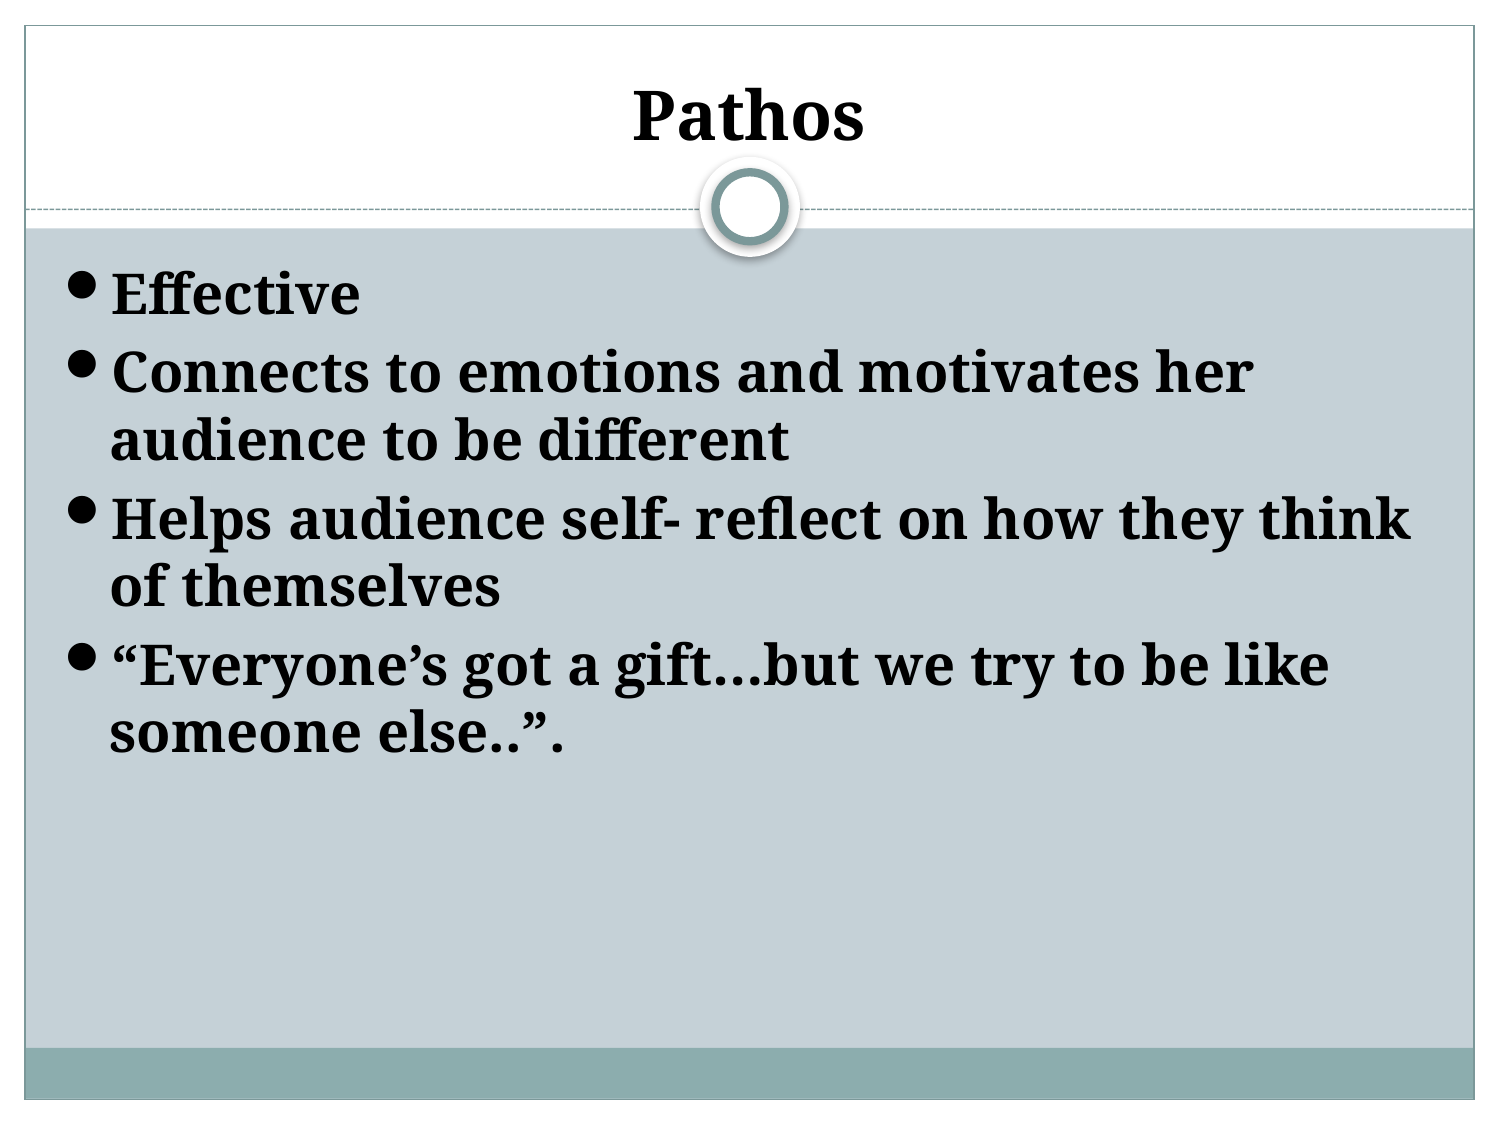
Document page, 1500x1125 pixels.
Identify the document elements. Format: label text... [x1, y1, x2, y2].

list Effective Connects to emotions and motivates her audience to be different Helps audience self- reflect on how they think of themselves “Everyone’s got a gift…but we try to be like someone else..”. [49, 250, 1445, 1001]
title Pathos [49, 37, 1450, 162]
